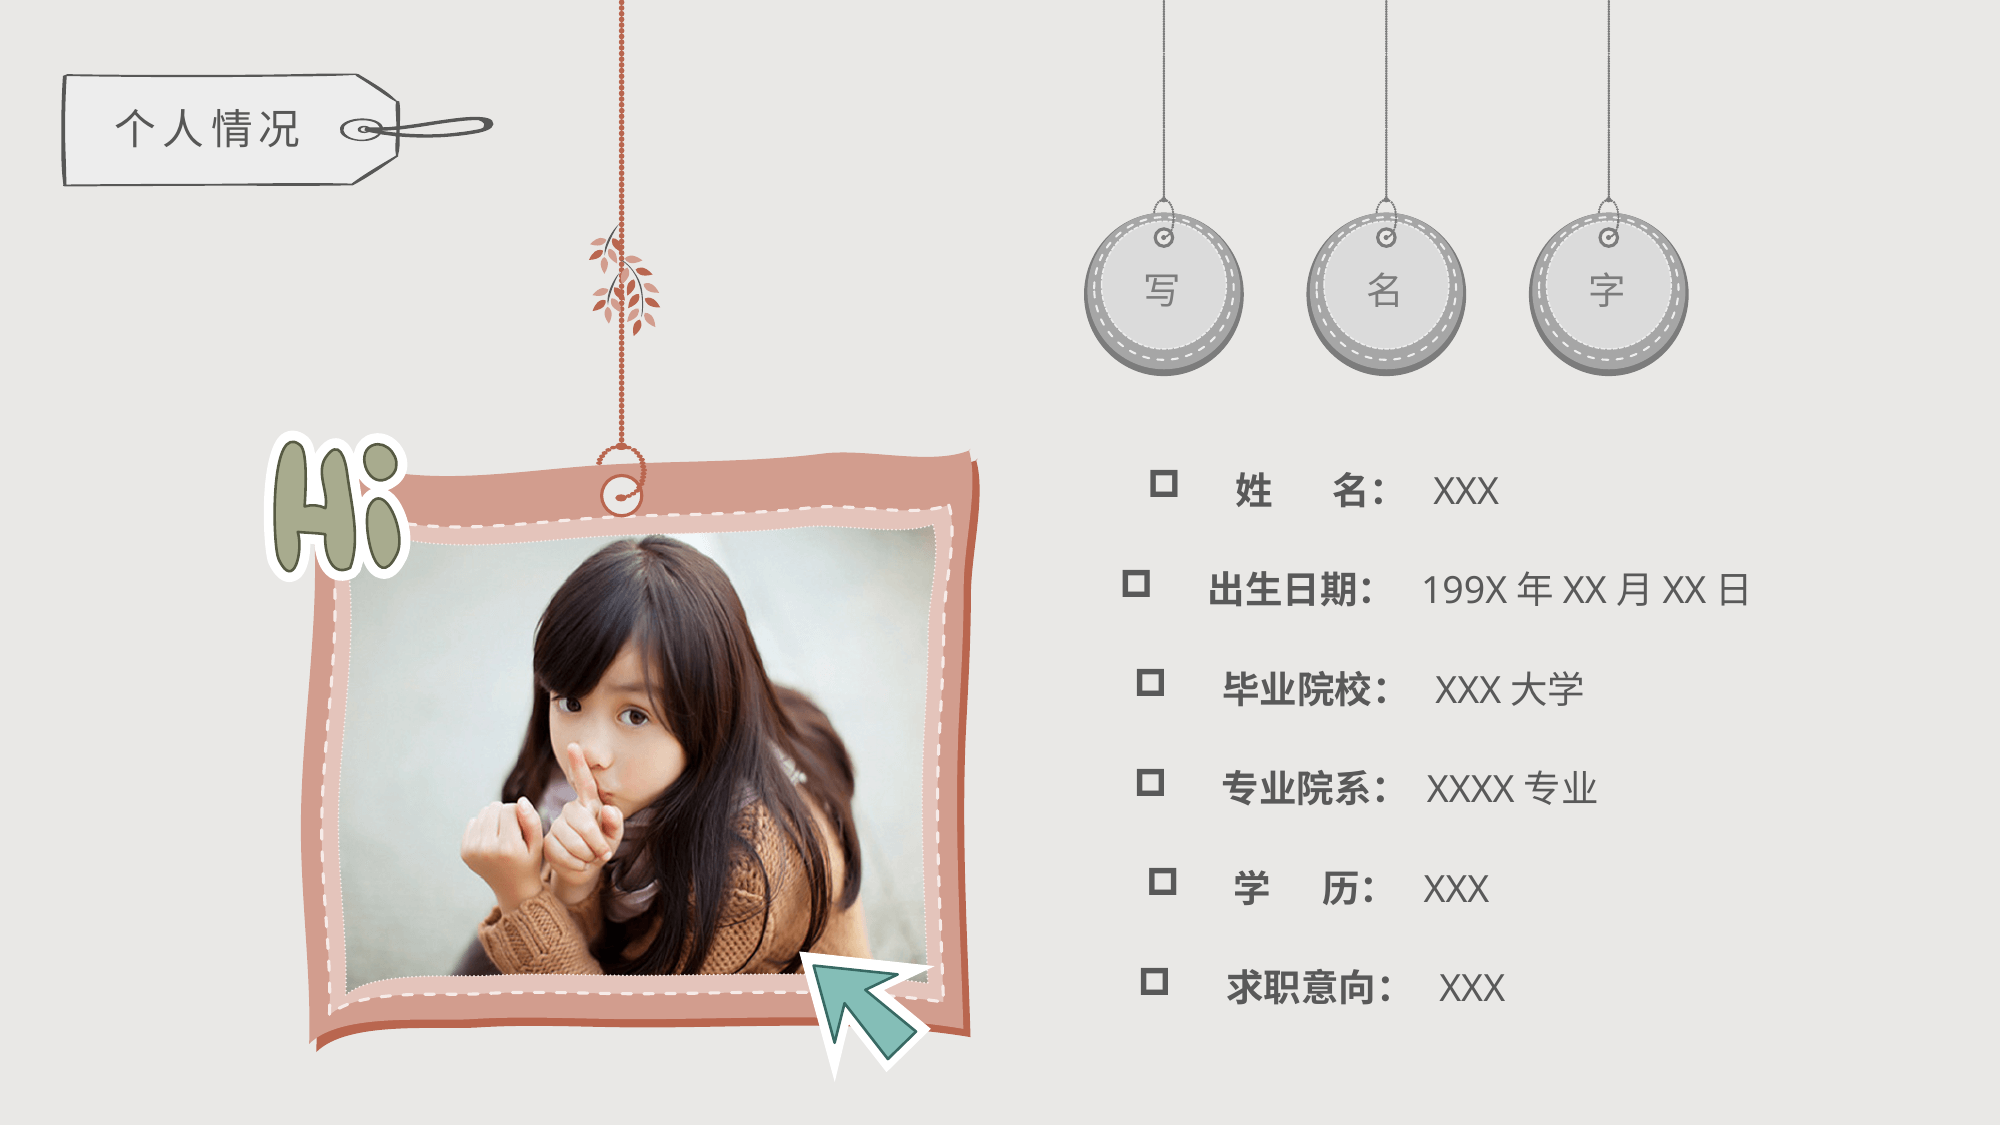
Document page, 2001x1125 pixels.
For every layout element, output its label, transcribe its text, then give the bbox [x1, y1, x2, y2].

text_box 姓 名： XXX [1132, 459, 1515, 519]
text_box 专业院系： XXXX专业 [1119, 757, 1614, 818]
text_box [61, 73, 257, 187]
text_box 出生日期： 199X年XX月XX日 [1104, 558, 1768, 619]
text_box 学 历： XXX [1131, 857, 1505, 917]
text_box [1083, 0, 1244, 377]
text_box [1528, 0, 1689, 377]
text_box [257, 0, 987, 1072]
text_box 求职意向： XXX [1123, 956, 1521, 1017]
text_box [1306, 0, 1467, 377]
text_box 毕业院校： XXX大学 [1119, 658, 1601, 718]
